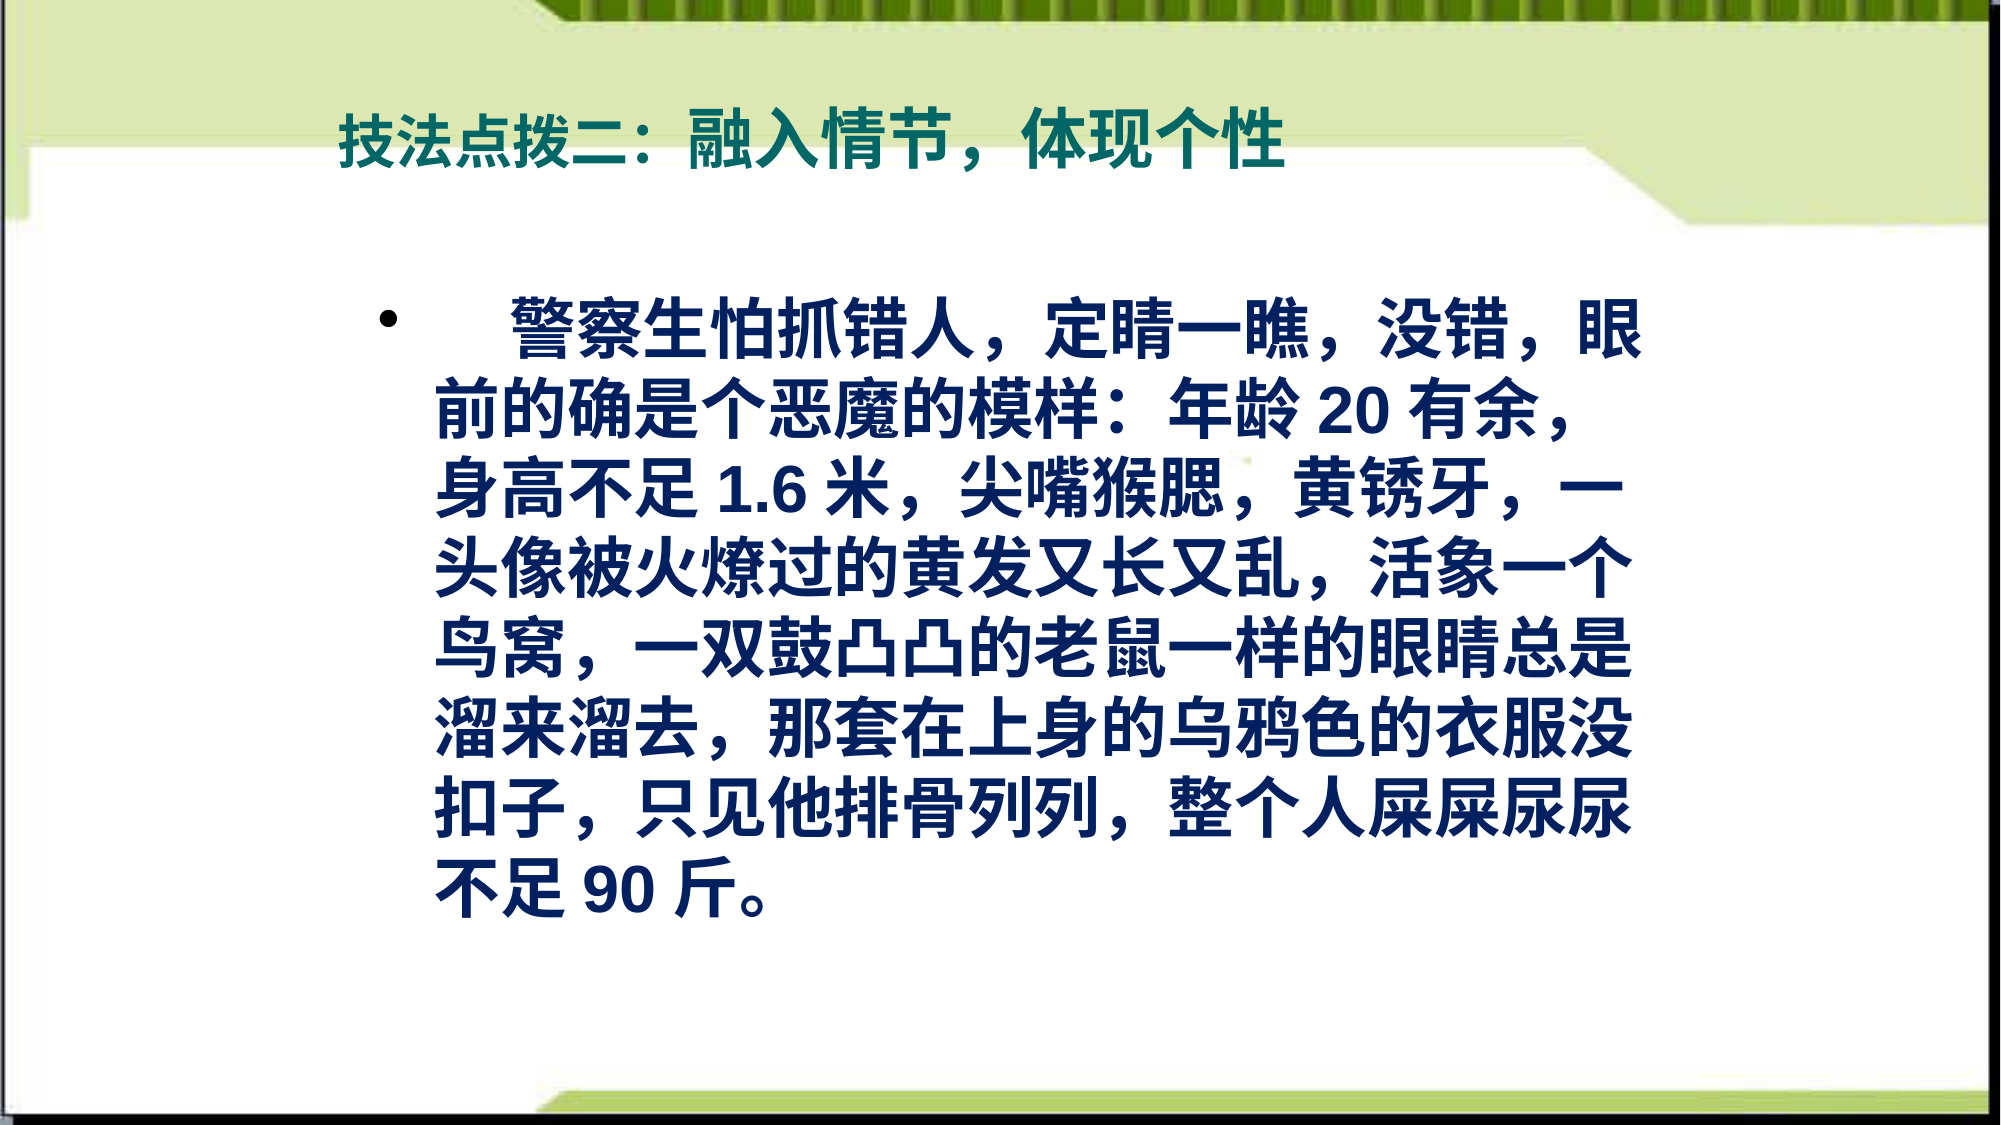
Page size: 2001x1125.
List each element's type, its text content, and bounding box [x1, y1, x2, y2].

picture [0, 0, 2001, 1125]
title 技法点拨二：融入情节，体现个性 [249, 42, 1376, 231]
list 警察生怕抓错人，定睛一瞧，没错，眼前的确是个恶魔的模样：年龄20有余，身高不足1.6米，尖嘴猴腮，黄锈牙，一头像被火燎过的黄发又长又乱，活象一个鸟窝，一双鼓凸凸的老鼠一样的眼睛总是溜来溜去，那套在上身的乌鸦色的衣服没扣子，只见他排骨列列，整个人屎屎尿尿不足90斤。 [362, 278, 1668, 1073]
